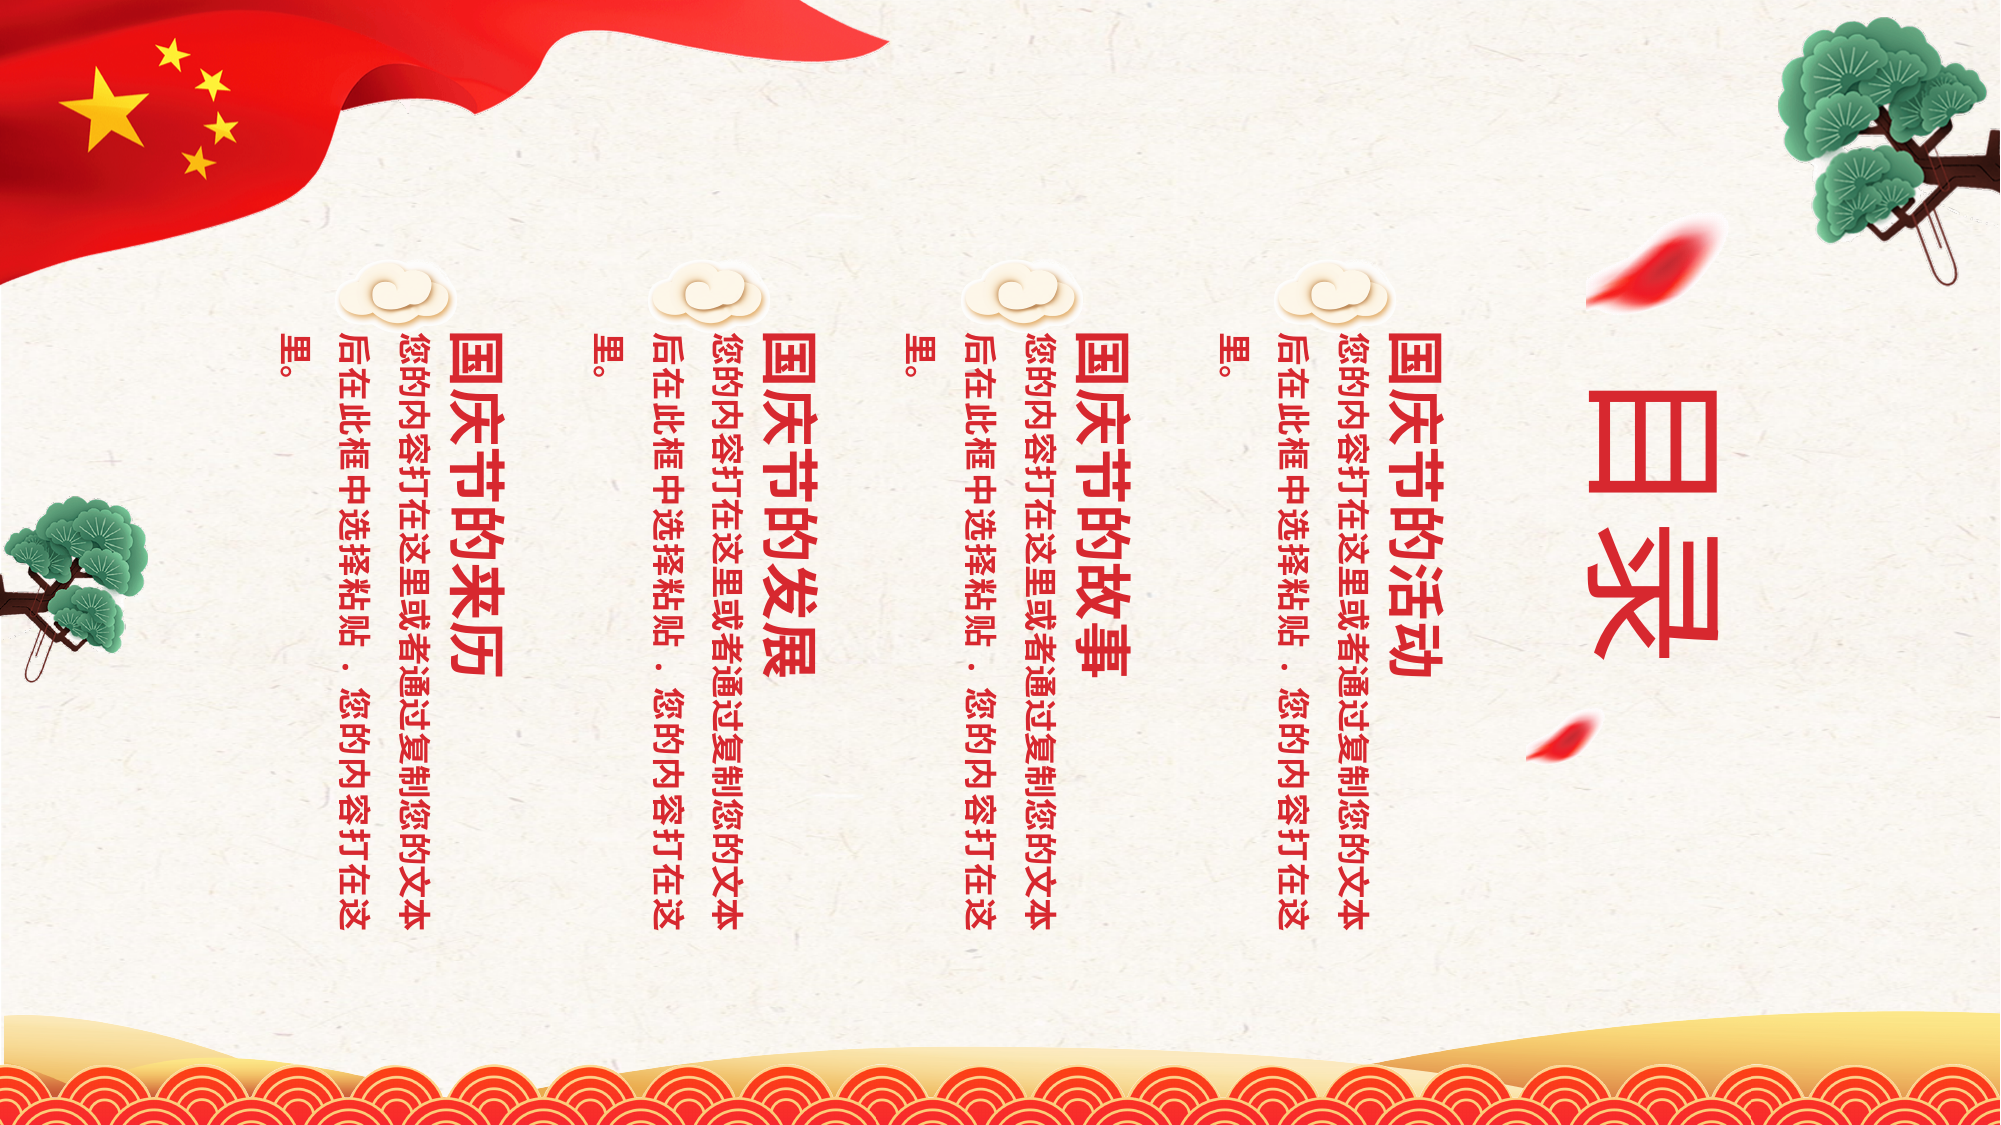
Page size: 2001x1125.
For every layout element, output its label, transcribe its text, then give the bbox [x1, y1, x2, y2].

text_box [0, 1011, 2000, 1125]
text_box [875, 258, 1148, 933]
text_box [249, 258, 522, 933]
text_box 目录 [1545, 352, 1758, 708]
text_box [562, 258, 835, 933]
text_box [1188, 258, 1461, 933]
picture [0, 0, 2000, 1011]
